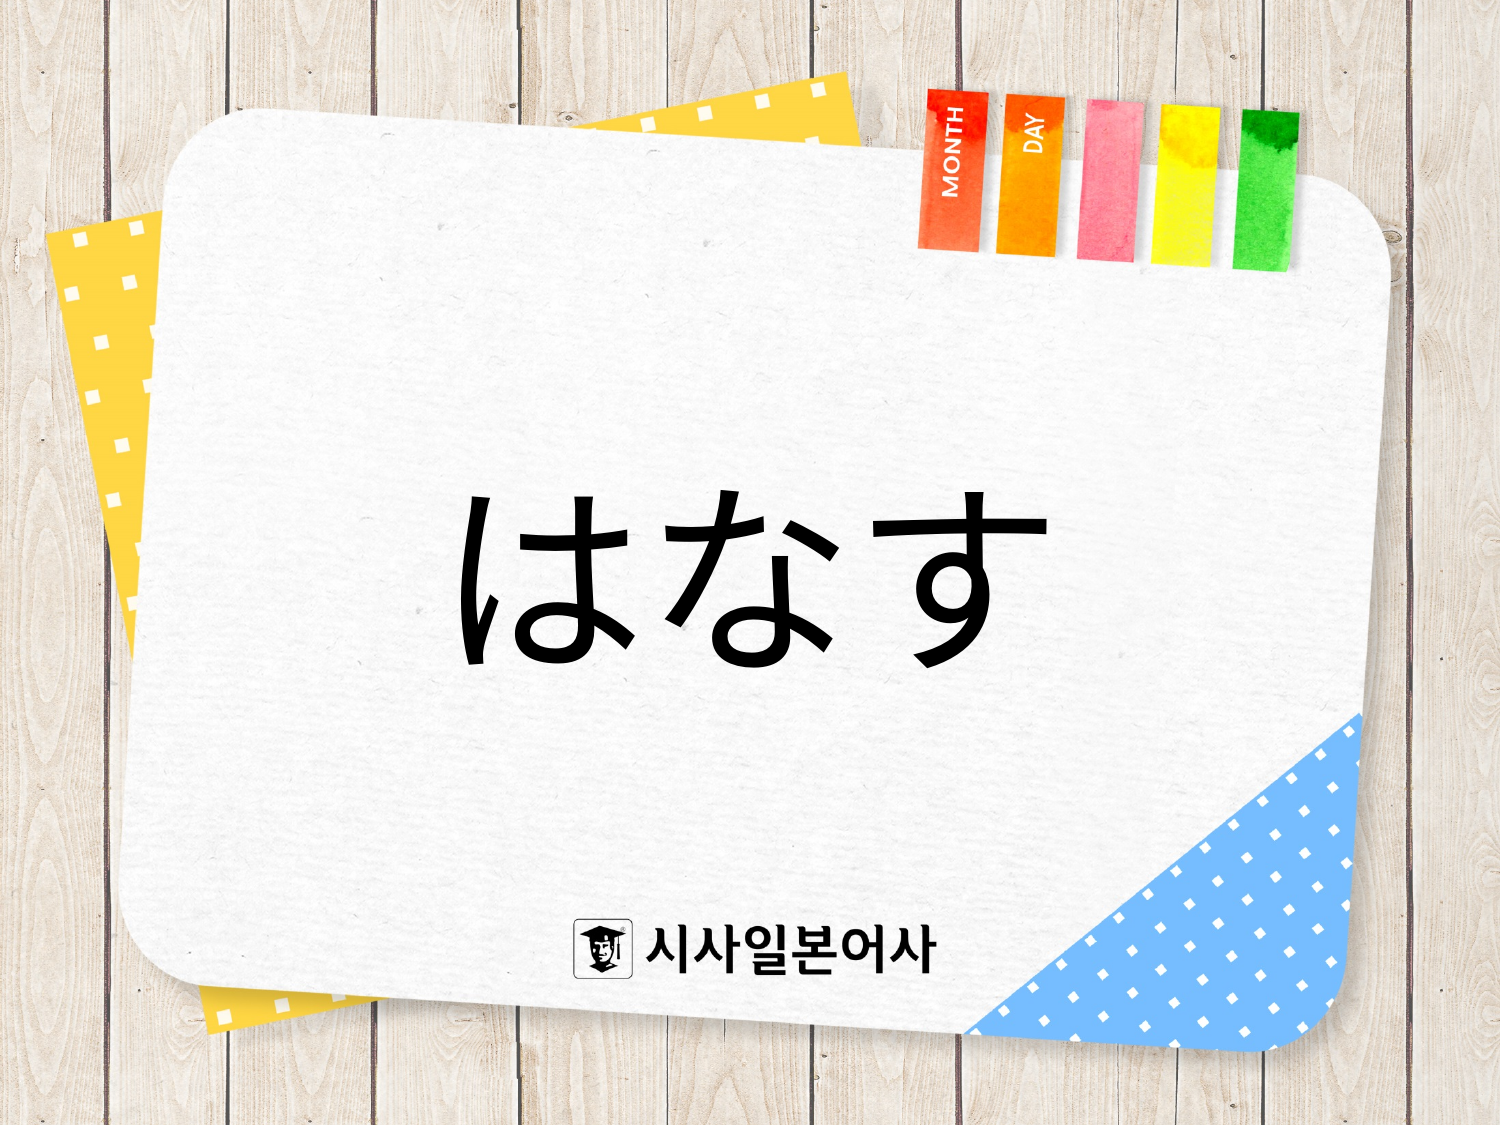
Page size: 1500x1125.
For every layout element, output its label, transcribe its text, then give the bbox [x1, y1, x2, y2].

title はなす [75, 338, 1425, 811]
picture [0, 0, 1500, 1125]
